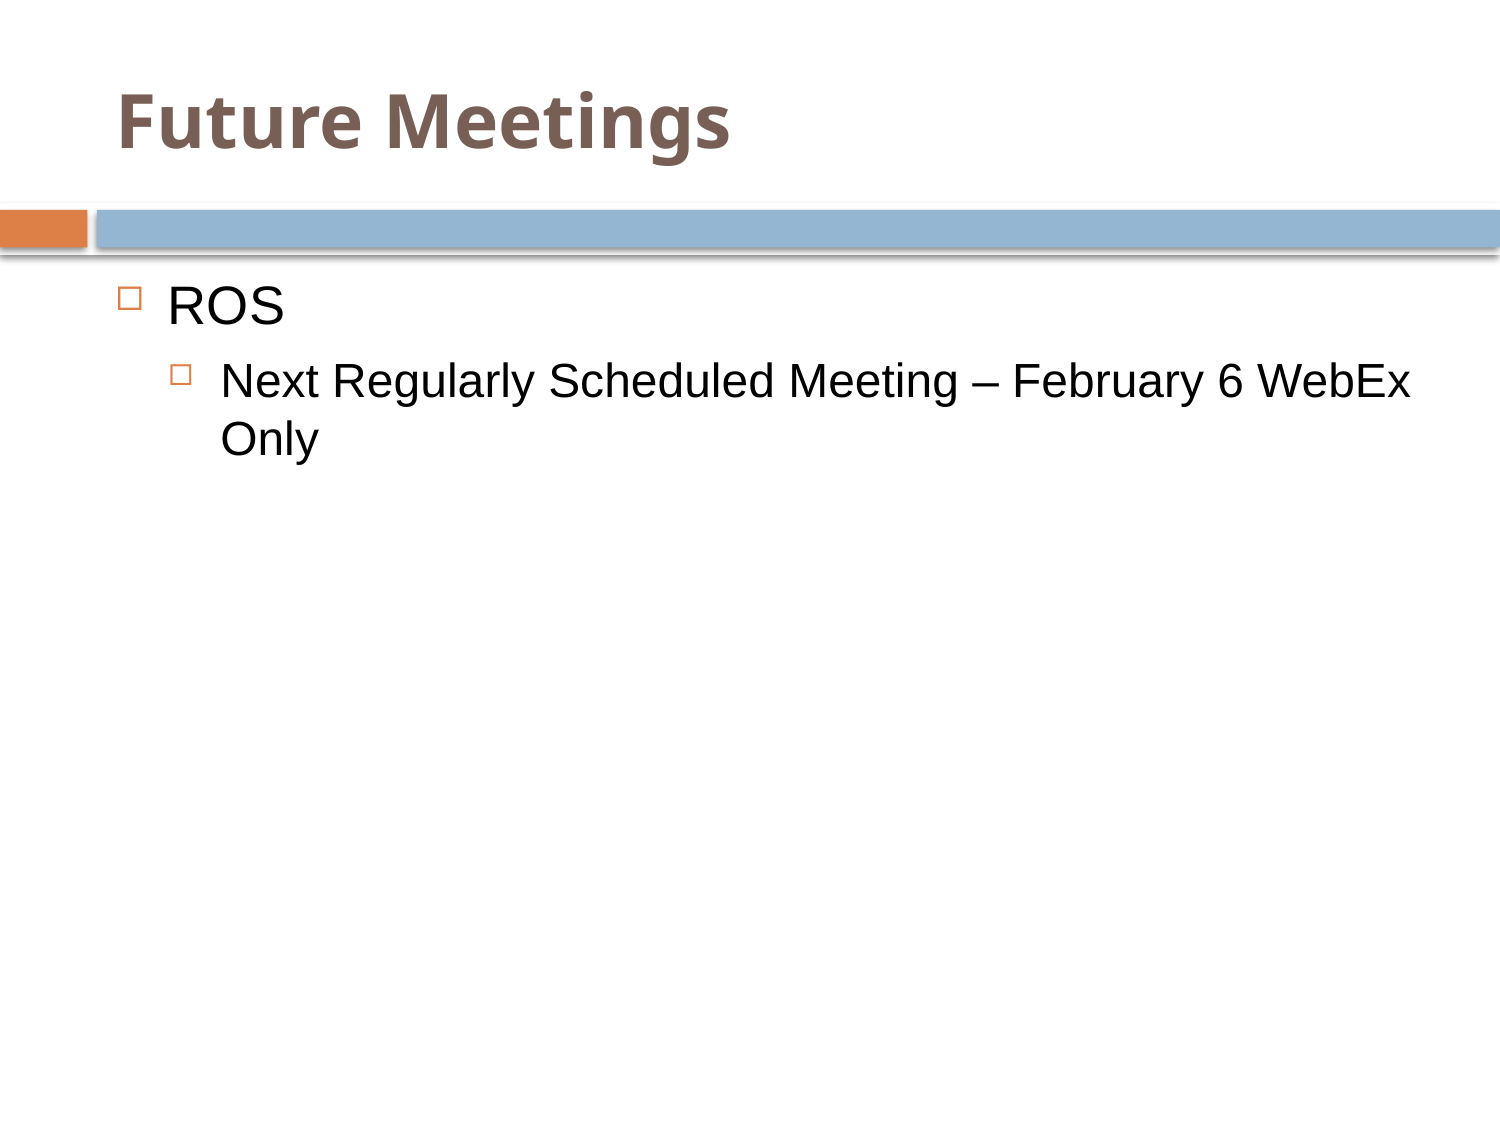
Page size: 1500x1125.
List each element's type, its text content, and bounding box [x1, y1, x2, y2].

title Future Meetings [100, 37, 1439, 201]
list ROS Next Regularly Scheduled Meeting – February 6 WebEx Only [100, 262, 1439, 1001]
